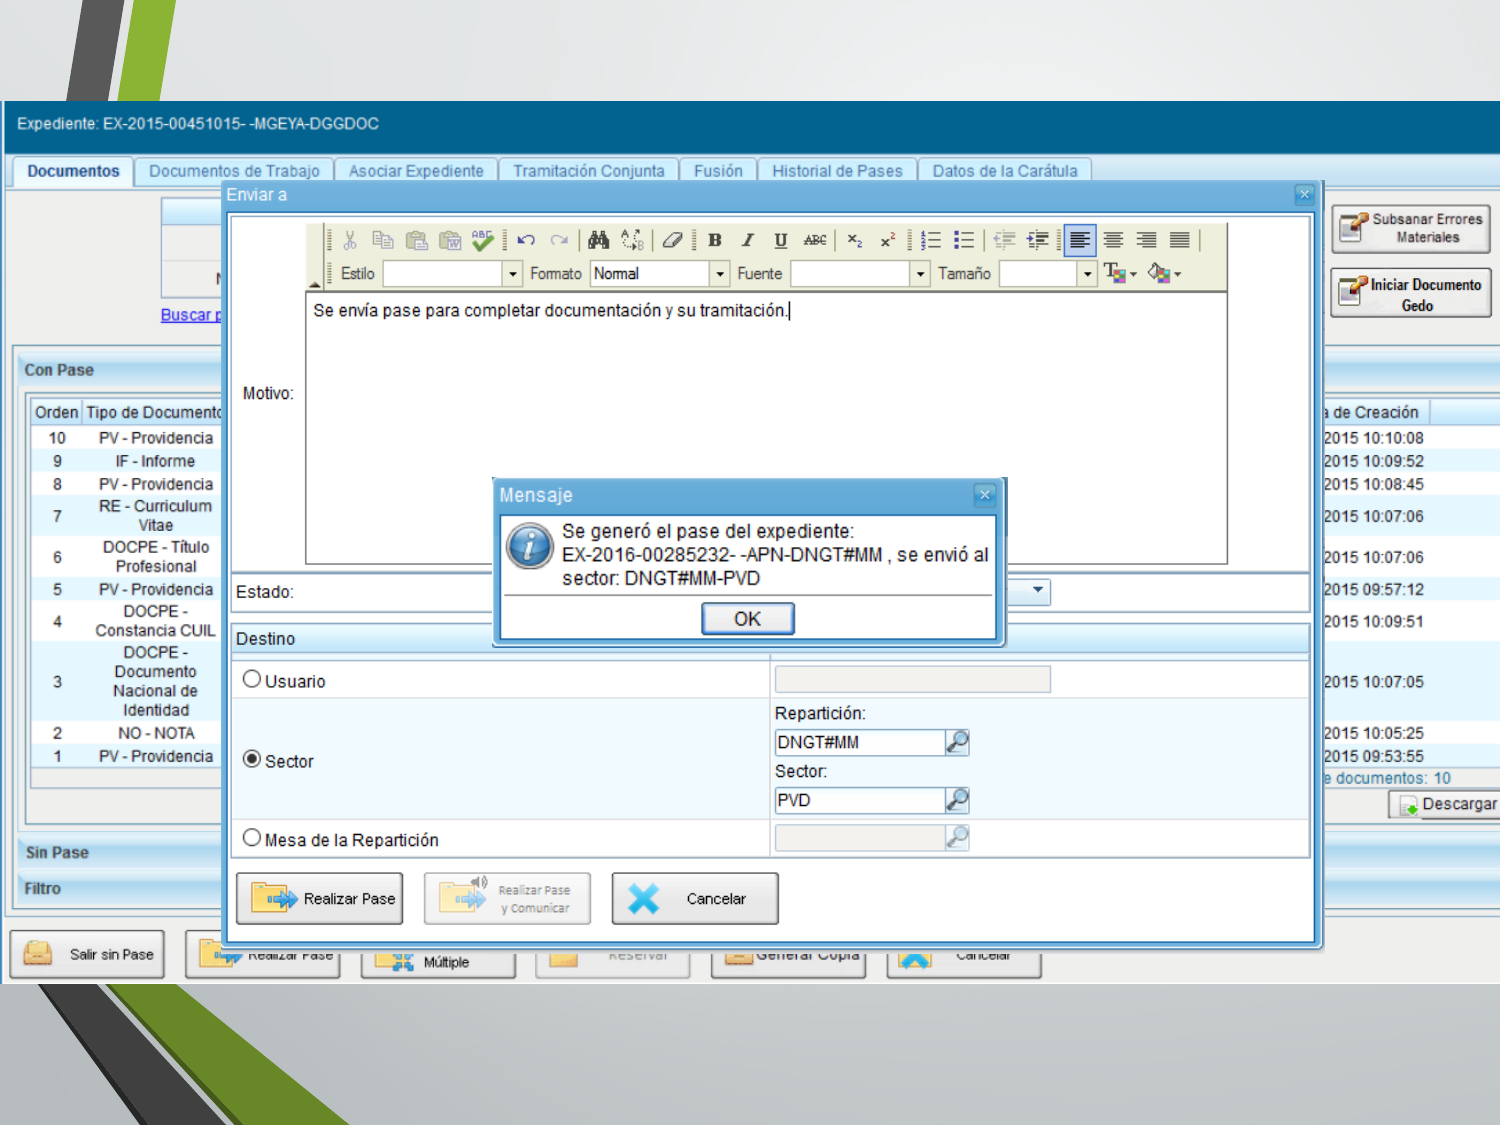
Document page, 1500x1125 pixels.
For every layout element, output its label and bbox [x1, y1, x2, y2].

picture [221, 179, 1500, 955]
list [0, 101, 1500, 985]
